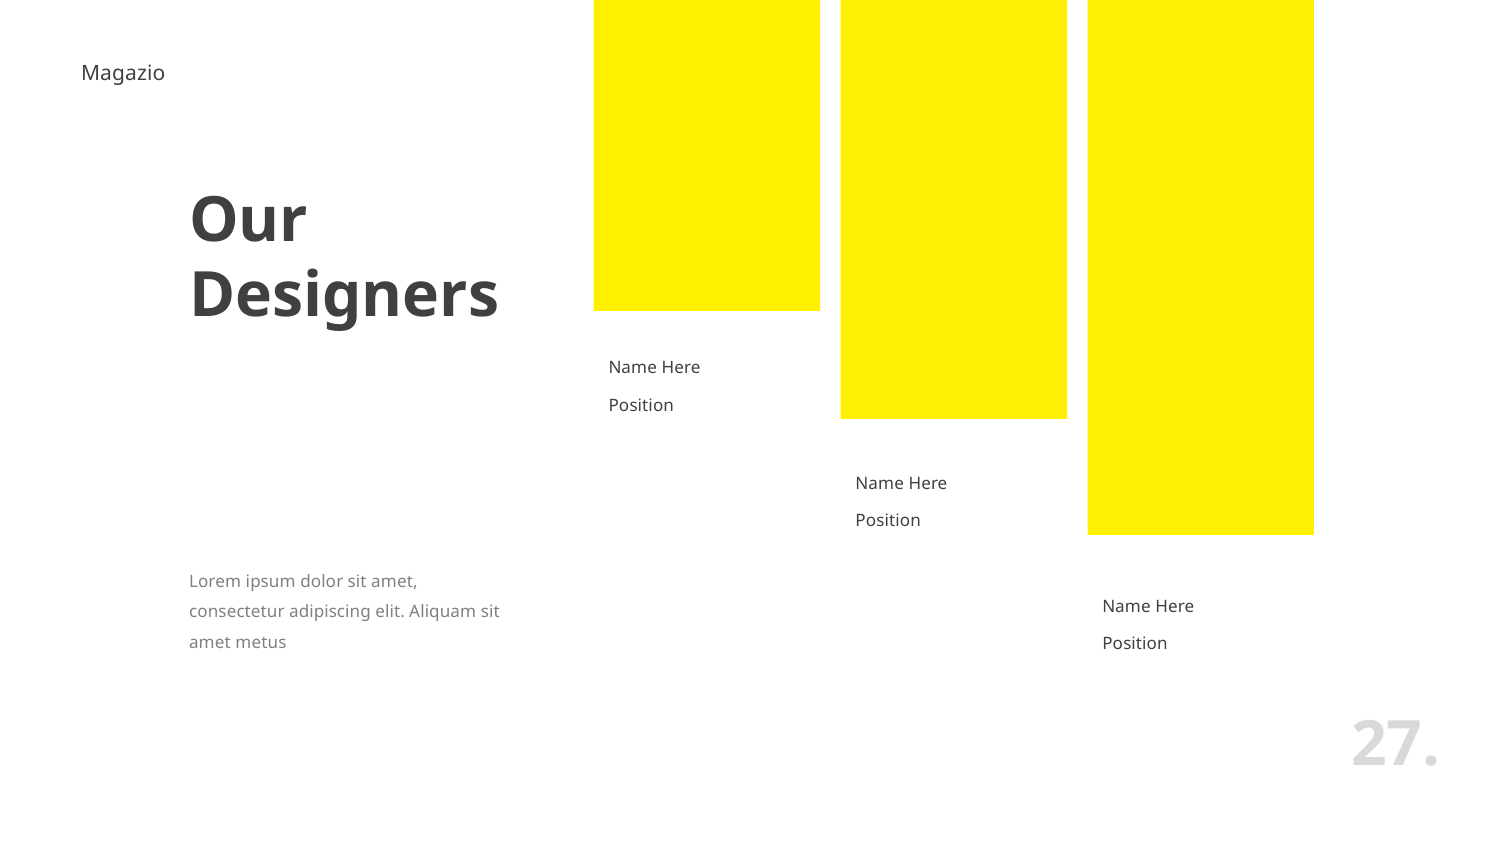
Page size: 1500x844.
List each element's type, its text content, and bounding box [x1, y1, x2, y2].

text_box Name Here [1087, 577, 1314, 614]
text_box Position [840, 491, 1068, 538]
text_box Position [593, 376, 821, 422]
text_box Lorem ipsum dolor sit amet, consectetur adipiscing elit. Aliquam sit amet metus [174, 552, 519, 660]
text_box Position [1087, 614, 1314, 661]
picture [840, 0, 1068, 419]
picture [1087, 0, 1314, 535]
text_box Our Designers [174, 171, 519, 337]
text_box Magazio [66, 52, 257, 93]
text_box Name Here [593, 339, 821, 376]
text_box 27. [1336, 695, 1500, 786]
text_box Name Here [840, 454, 1068, 491]
picture [593, 0, 821, 311]
